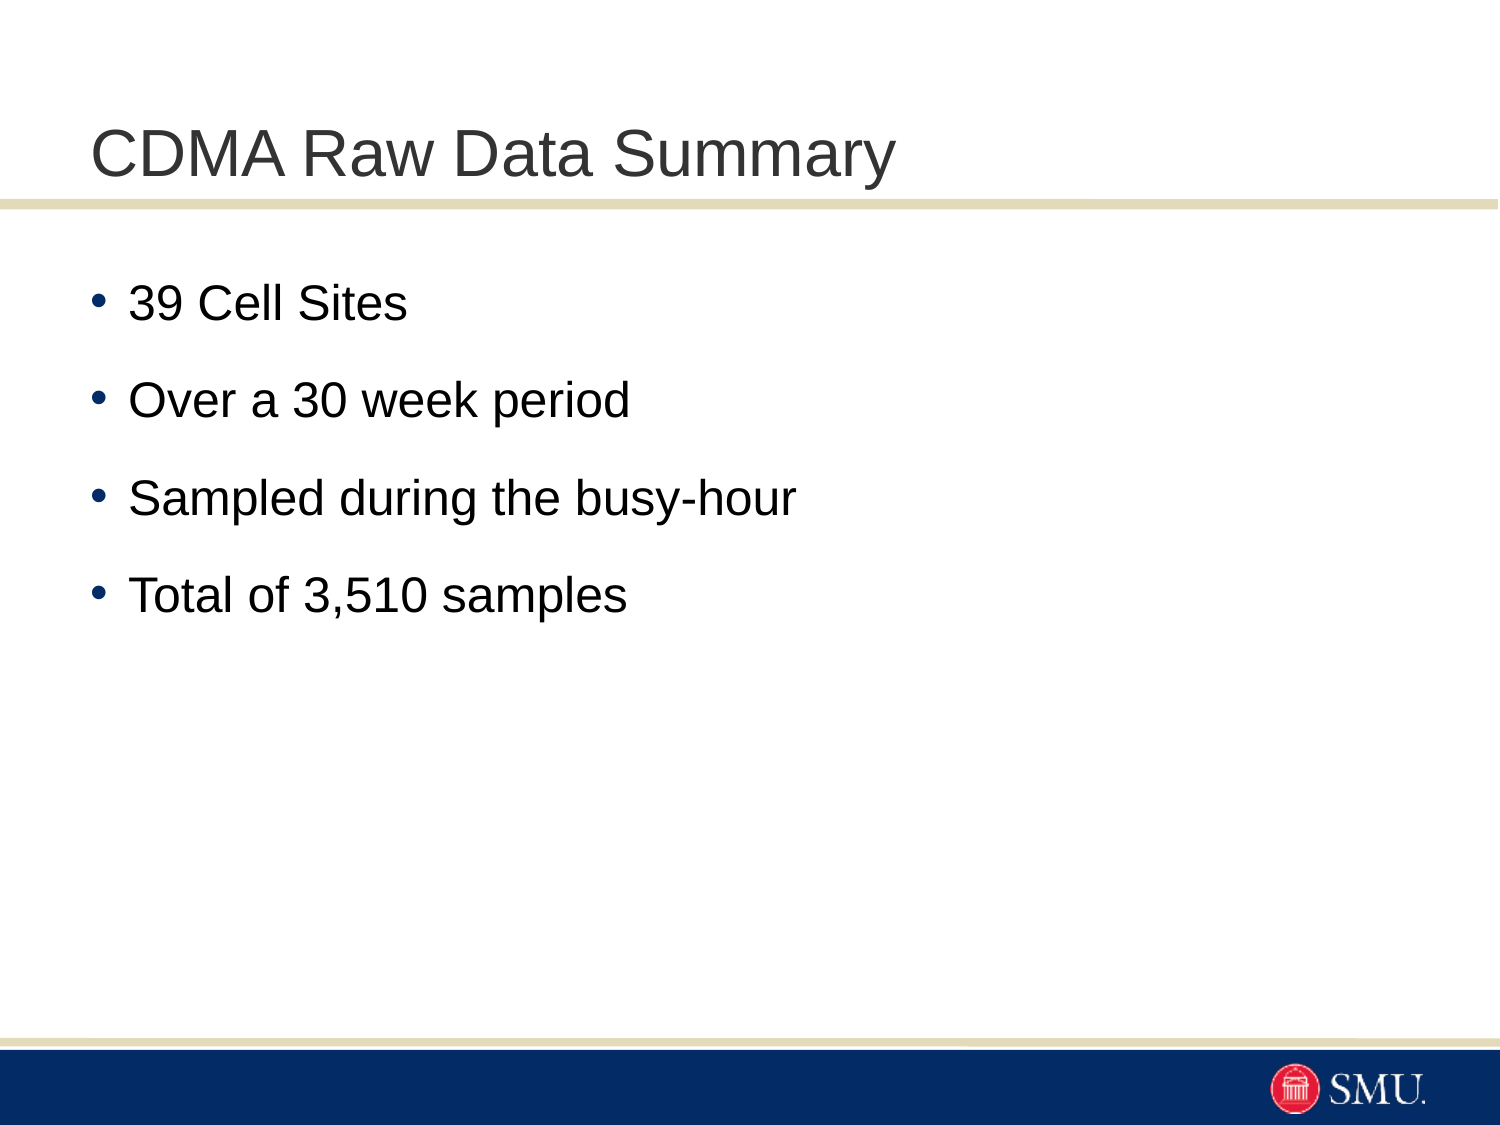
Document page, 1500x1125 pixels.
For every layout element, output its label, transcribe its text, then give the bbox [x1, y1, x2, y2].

title CDMA Raw Data Summary [75, 9, 1425, 198]
list 39 Cell Sites Over a 30 week period Sampled during the busy-hour Total of 3,510 samples [75, 262, 1425, 1005]
picture [1270, 1063, 1425, 1114]
